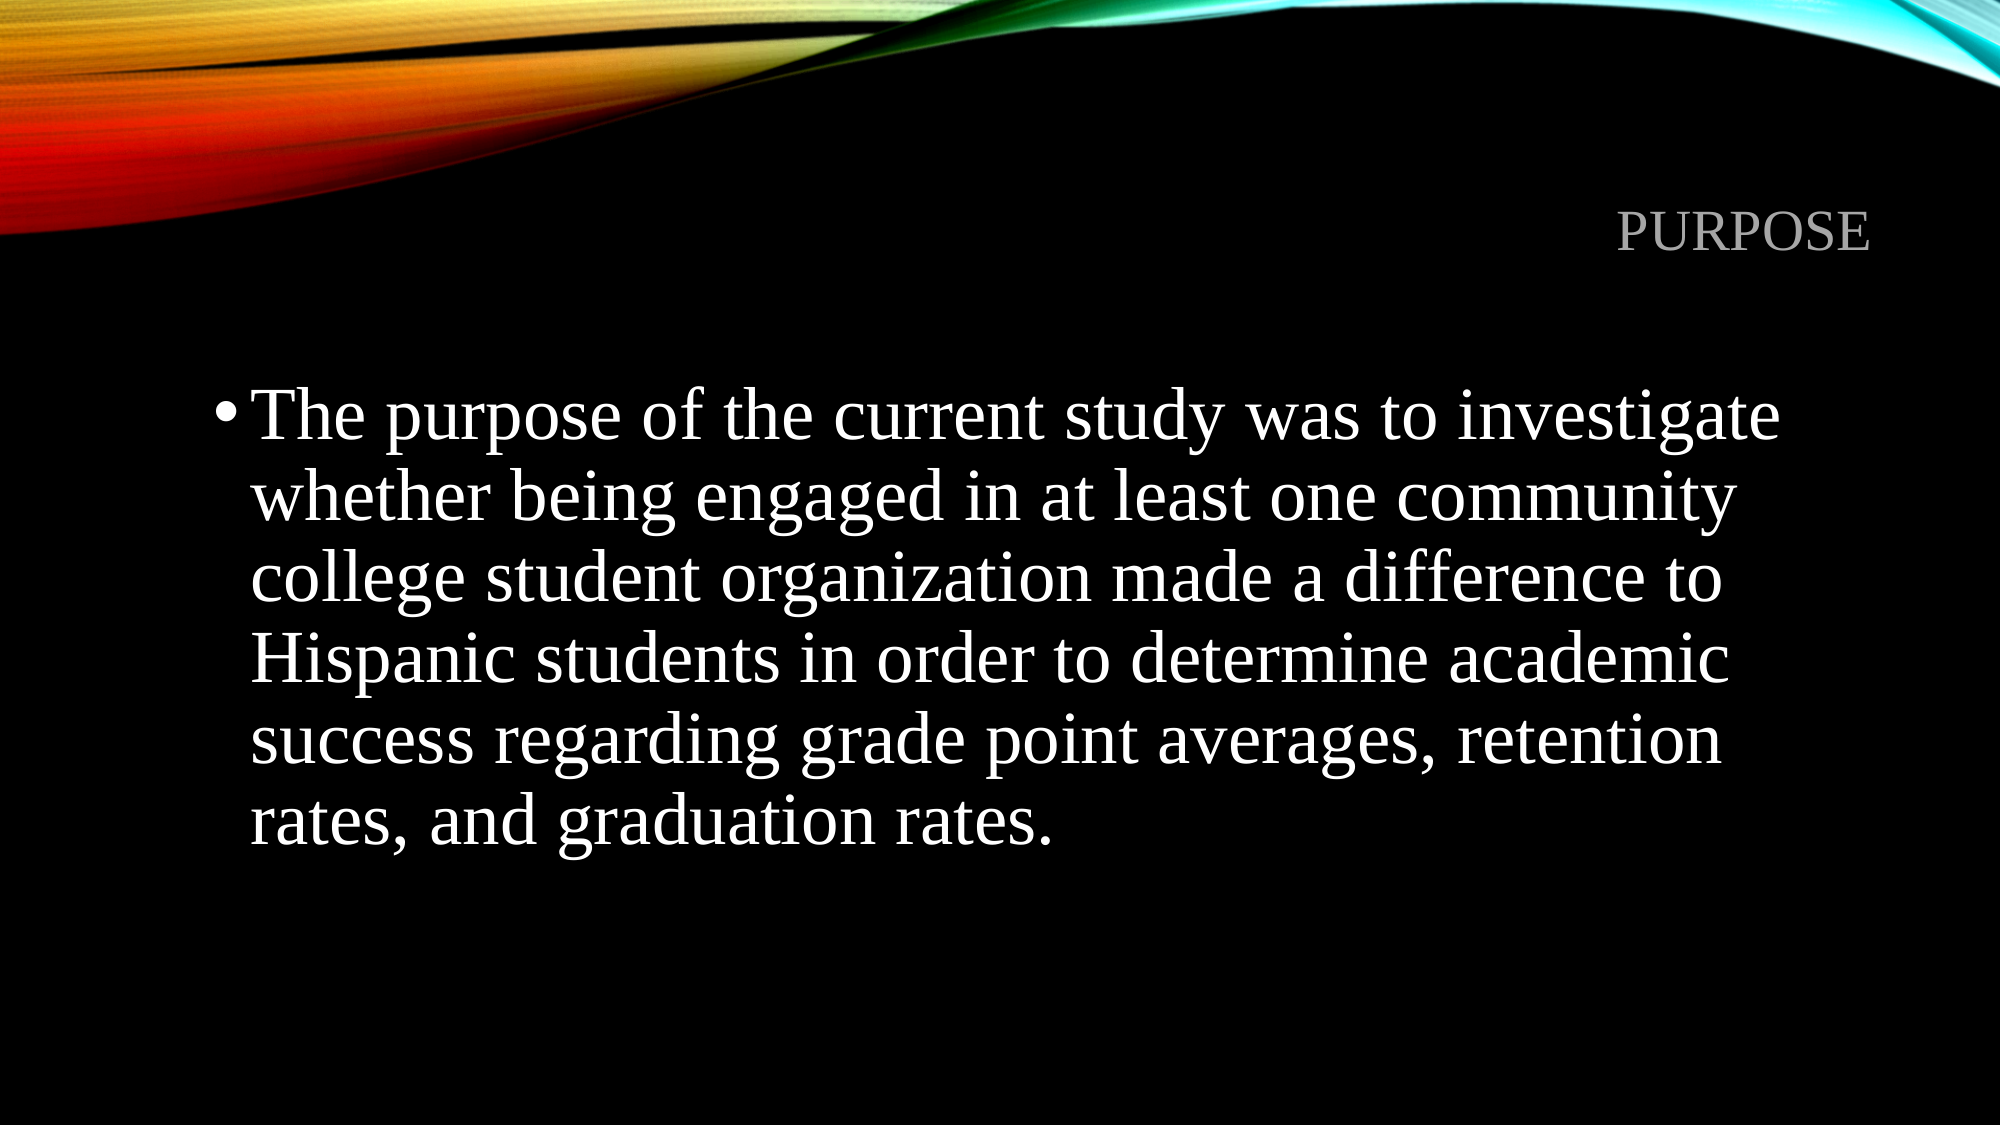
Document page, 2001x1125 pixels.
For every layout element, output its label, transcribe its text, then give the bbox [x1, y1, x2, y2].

picture [0, 0, 2000, 237]
list The purpose of the current study was to investigate whether being engaged in at least one community college student organization made a difference to Hispanic students in order to determine academic success regarding grade point averages, retention rates, and graduation rates. [198, 286, 1849, 1064]
title purpose [474, 125, 1888, 338]
